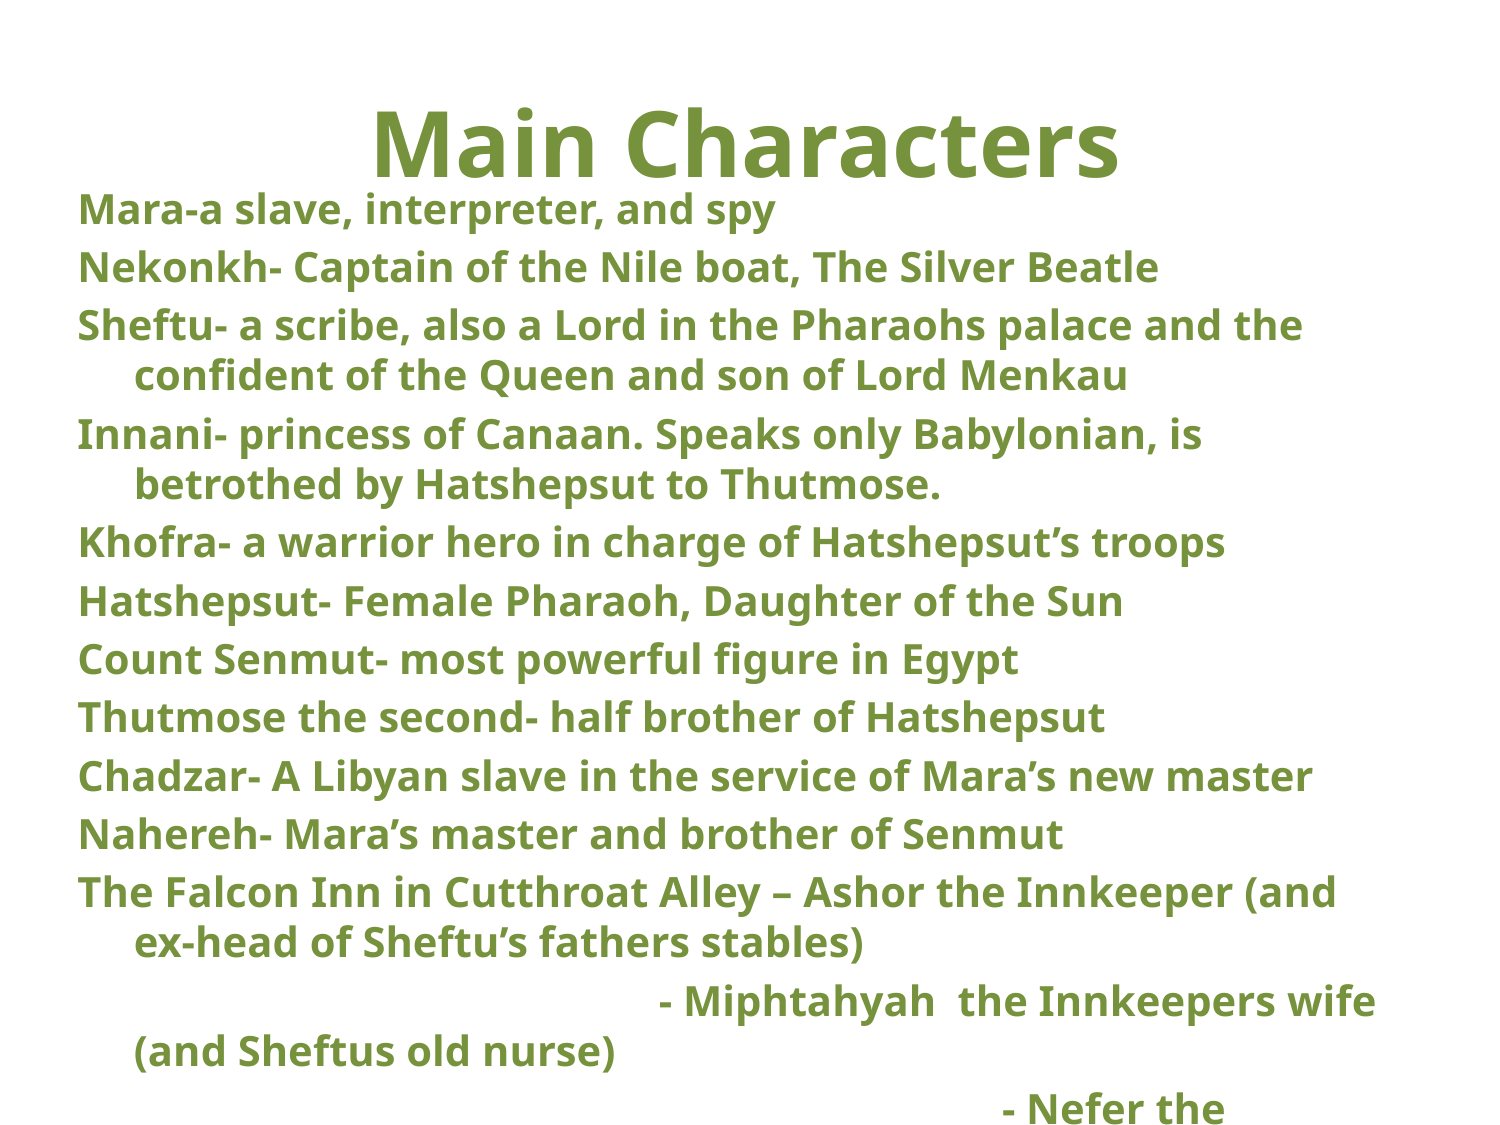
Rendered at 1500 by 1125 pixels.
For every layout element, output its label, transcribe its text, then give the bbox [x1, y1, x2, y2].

title Main Characters [70, 46, 1421, 235]
list Mara-a slave, interpreter, and spy Nekonkh- Captain of the Nile boat, The Silver Beatle Sheftu- a scribe, also a Lord in the Pharaohs palace and the confident of the Queen and son of Lord Menkau Innani- princess of Canaan. Speaks only Babylonian, is betrothed by Hatshepsut to Thutmose. Khofra- a warrior hero in charge of Hatshepsut’s troops Hatshepsut- Female Pharaoh, Daughter of the Sun Count Senmut- most powerful figure in Egypt Thutmose the second- half brother of Hatshepsut Chadzar- A Libyan slave in the service of Mara’s new master Nahereh- Mara’s master and brother of Senmut The Falcon Inn in Cutthroat Alley – Ashor the Innkeeper (and ex-head of Sheftu’s fathers stables) - Miphtahyah the Innkeepers wife (and Sheftus old nurse) - Nefer the Goldsmith - Sahure the juggler and double crosser. Djedet – the Head Priest [62, 174, 1413, 1076]
